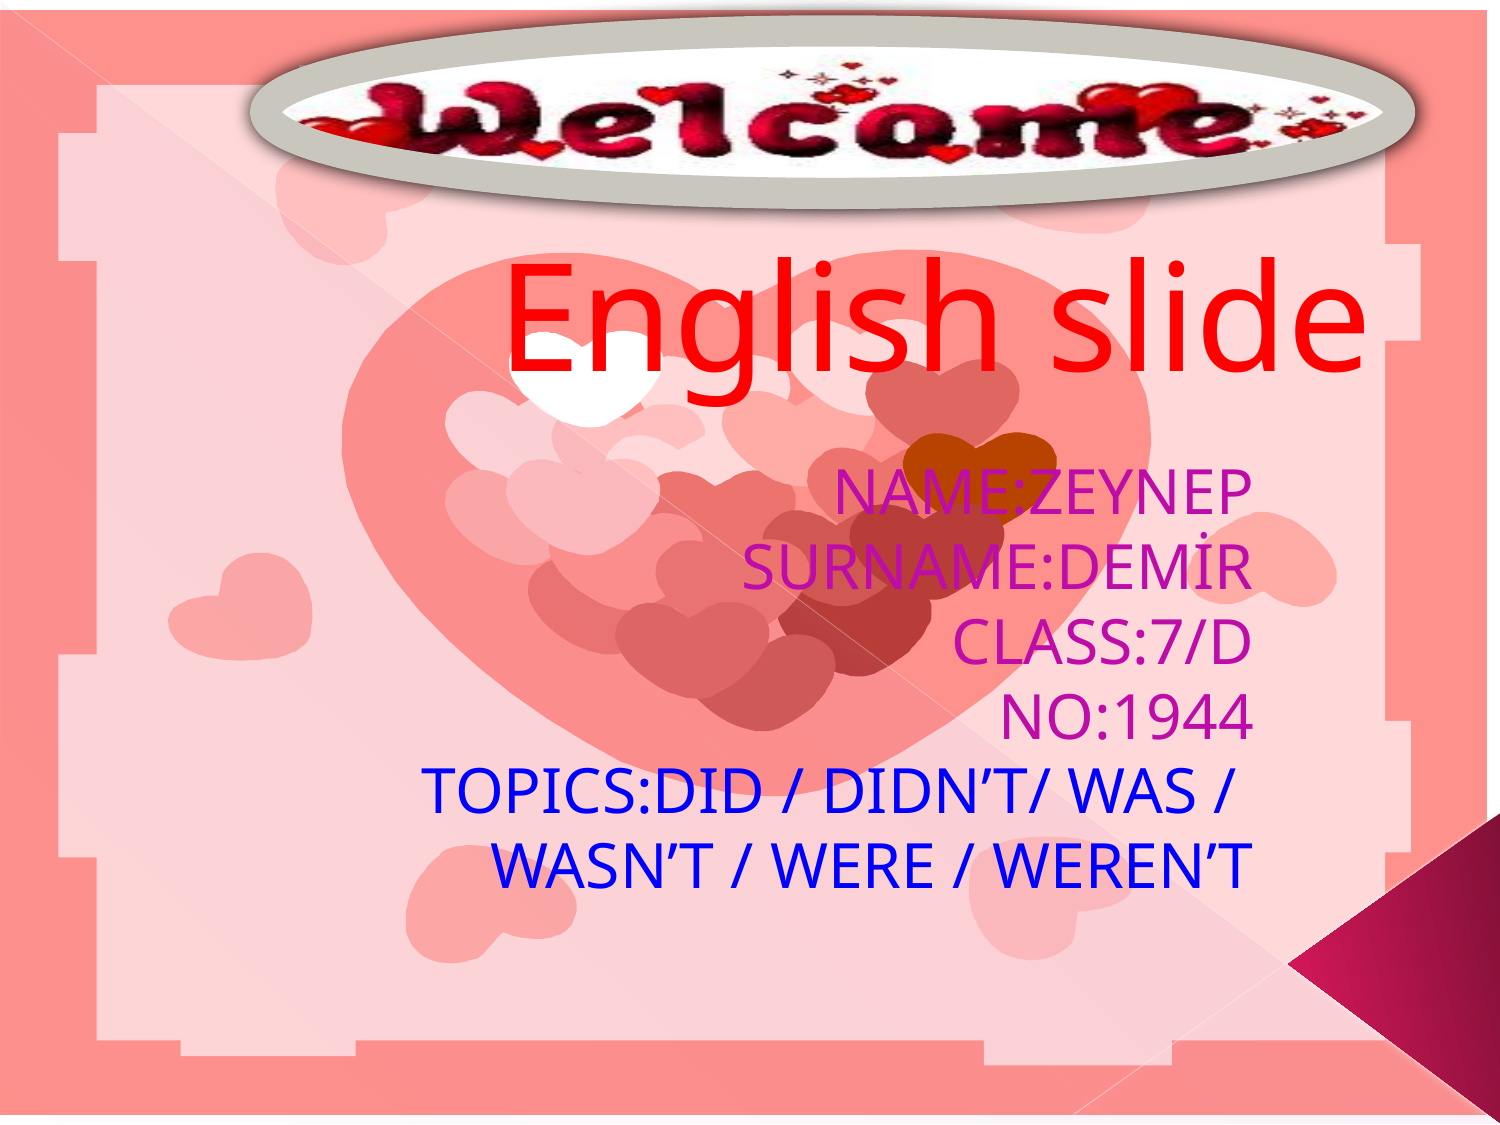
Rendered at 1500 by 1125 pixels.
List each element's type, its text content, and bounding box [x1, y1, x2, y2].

subtitle NAME:ZEYNEP SURNAME:DEMİR CLASS:7/D NO:1944 TOPICS:DID / DIDN’T/ WAS / WASN’T / WERE / WEREN’T [225, 444, 1275, 1071]
picture [265, 30, 1400, 194]
title English slide [112, 0, 1388, 409]
